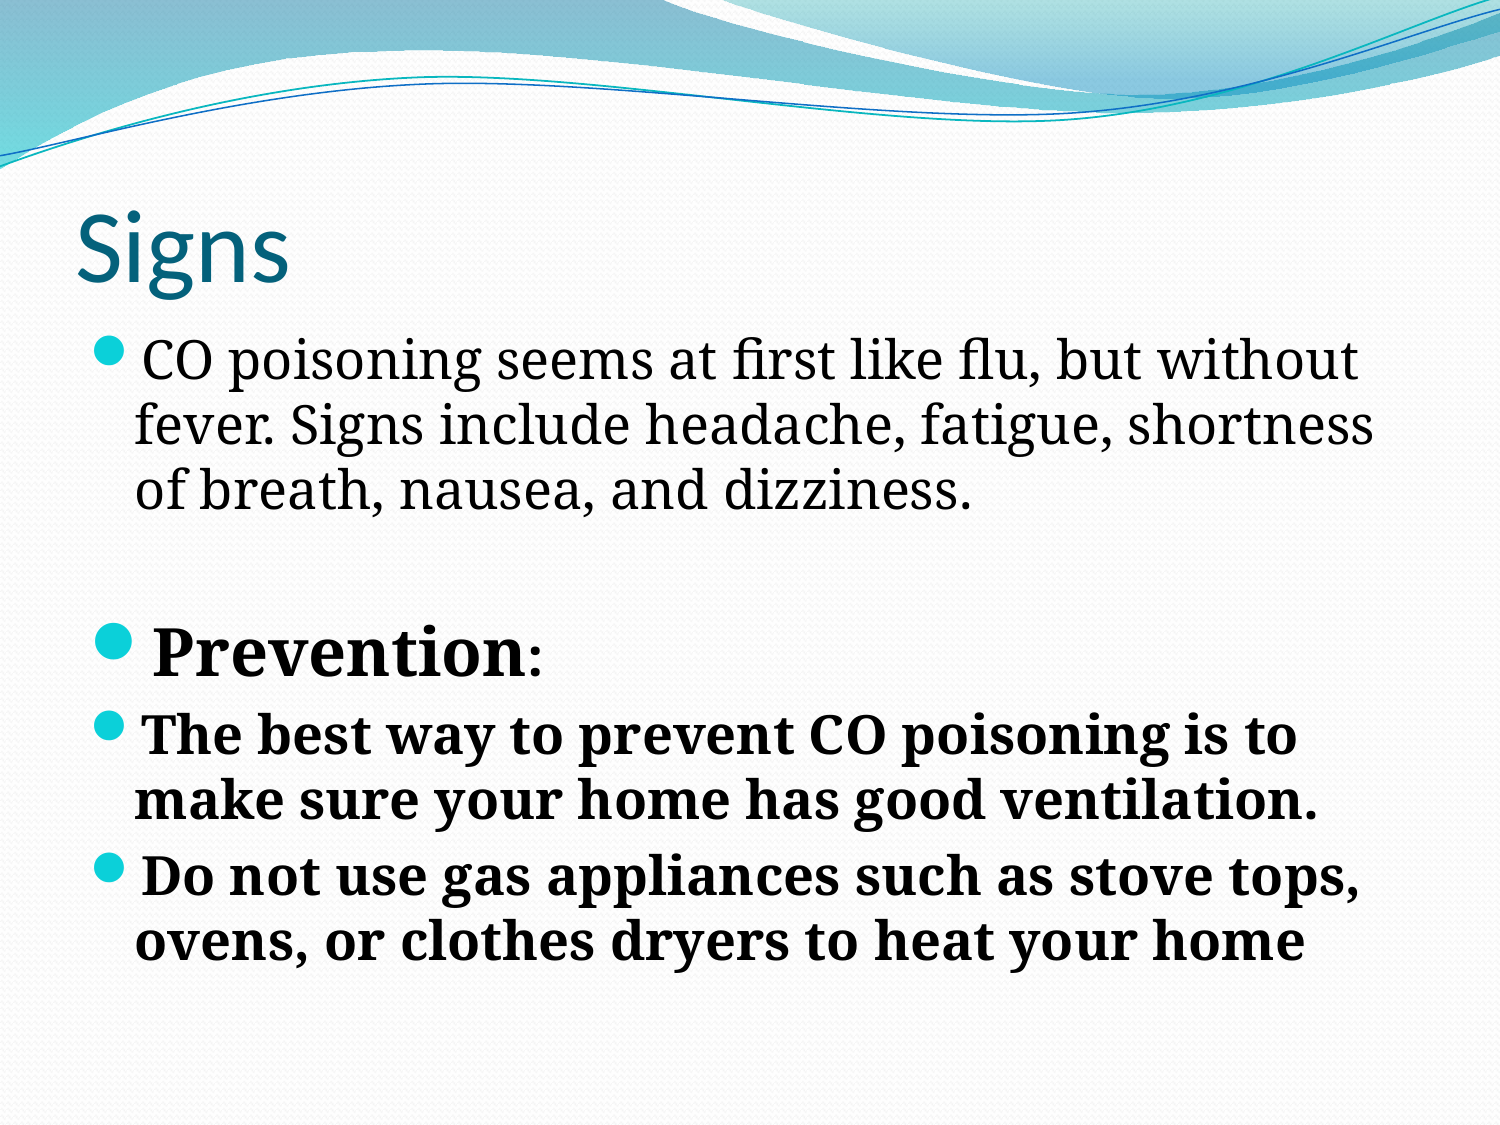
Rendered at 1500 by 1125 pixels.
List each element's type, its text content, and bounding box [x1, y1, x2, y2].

title Signs [75, 115, 1425, 303]
list CO poisoning seems at first like flu, but without fever. Signs include headache, fatigue, shortness of breath, nausea, and dizziness. Prevention: The best way to prevent CO poisoning is to make sure your home has good ventilation. Do not use gas appliances such as stove tops, ovens, or clothes dryers to heat your home [75, 317, 1425, 1038]
